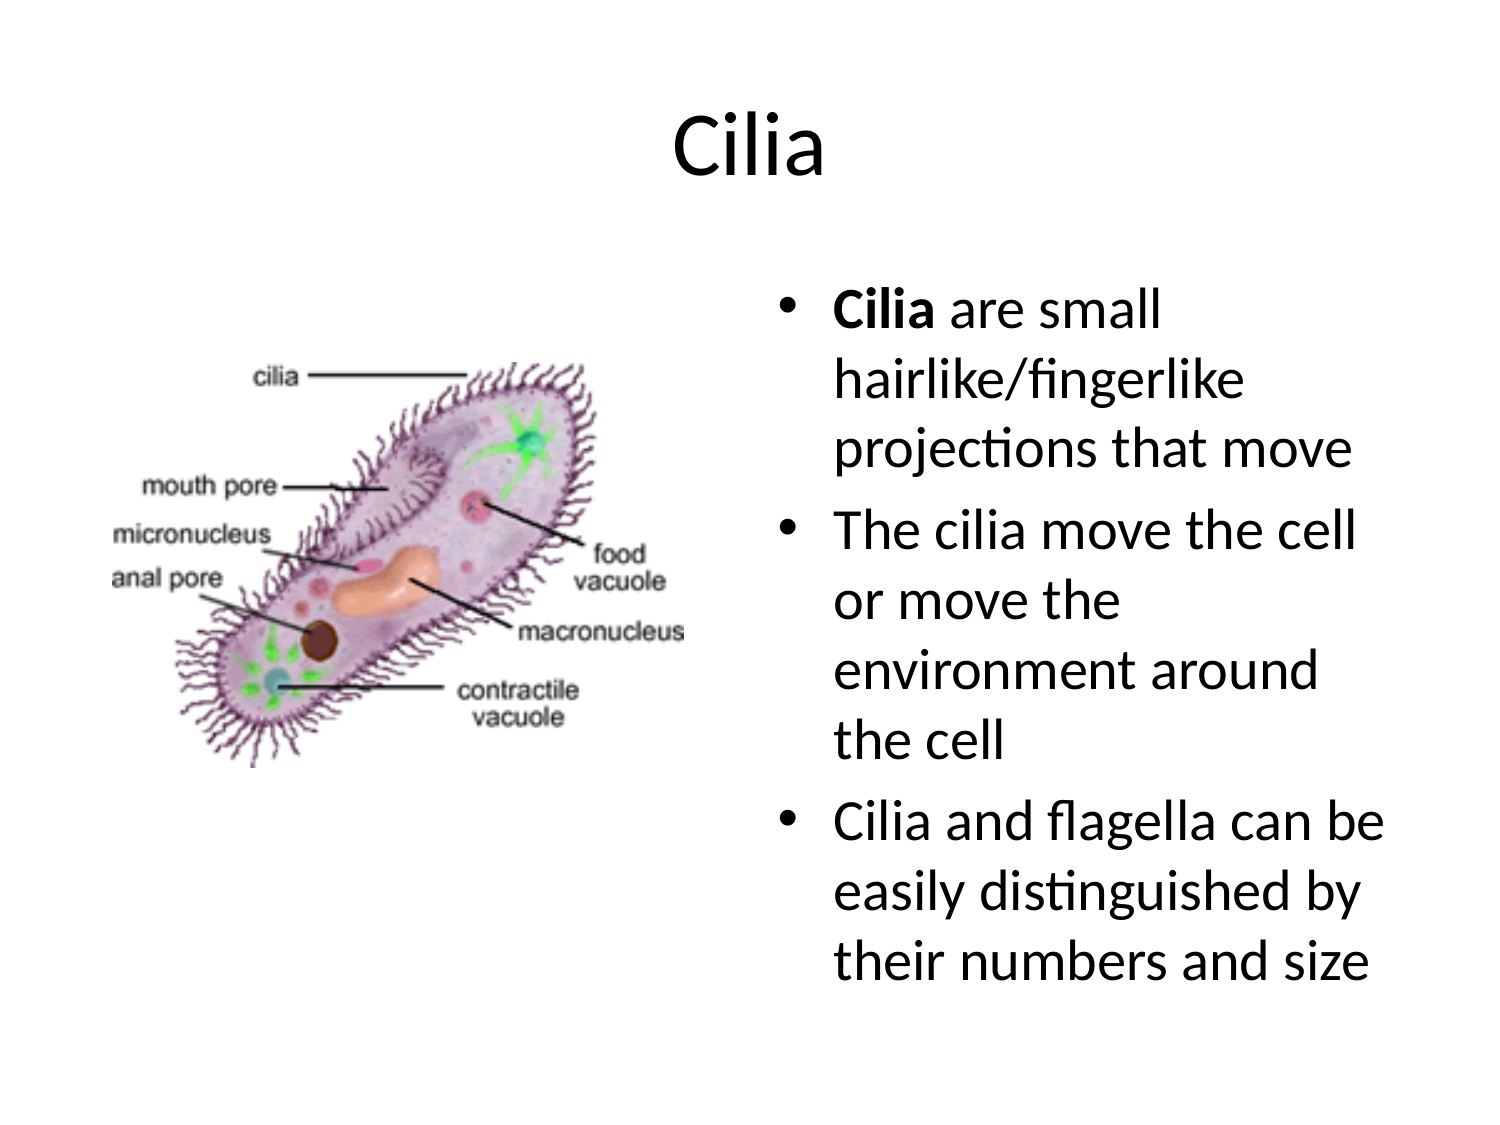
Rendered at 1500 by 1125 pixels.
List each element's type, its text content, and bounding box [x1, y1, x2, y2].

title Cilia [75, 45, 1425, 233]
picture [112, 362, 684, 768]
list Cilia are small hairlike/fingerlike projections that move The cilia move the cell or move the environment around the cell Cilia and flagella can be easily distinguished by their numbers and size [762, 262, 1425, 1005]
